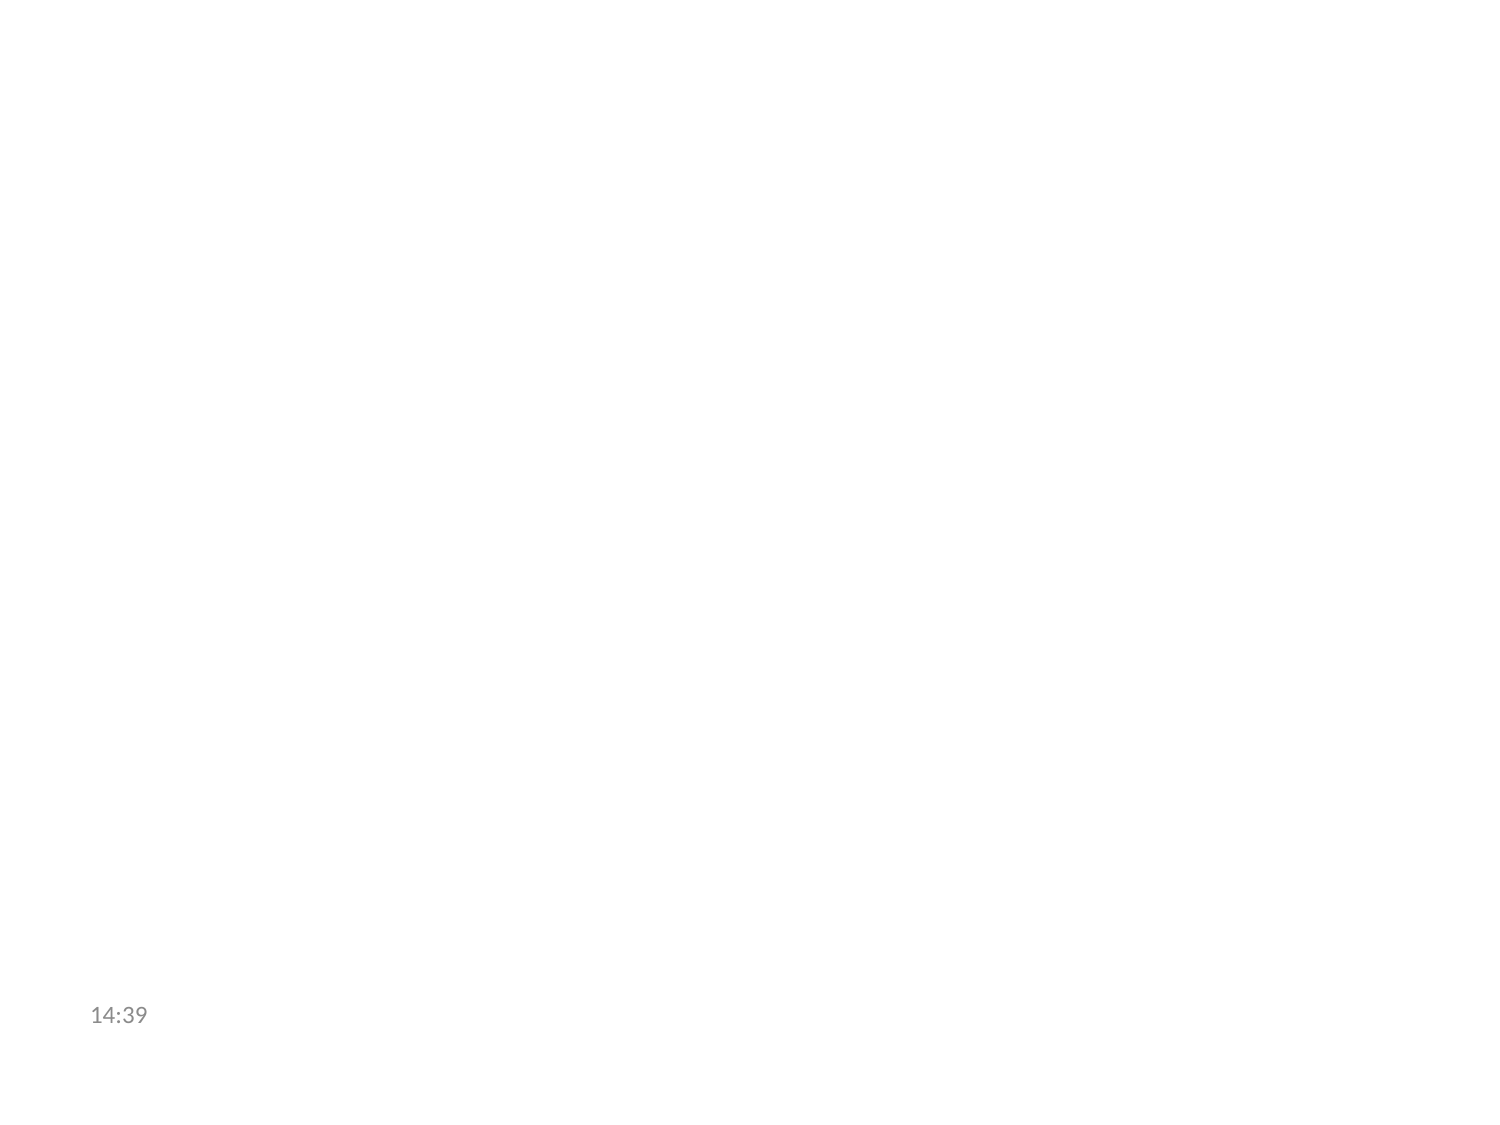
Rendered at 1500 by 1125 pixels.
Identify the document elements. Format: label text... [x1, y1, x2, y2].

text_box 15:35 [75, 983, 425, 1044]
